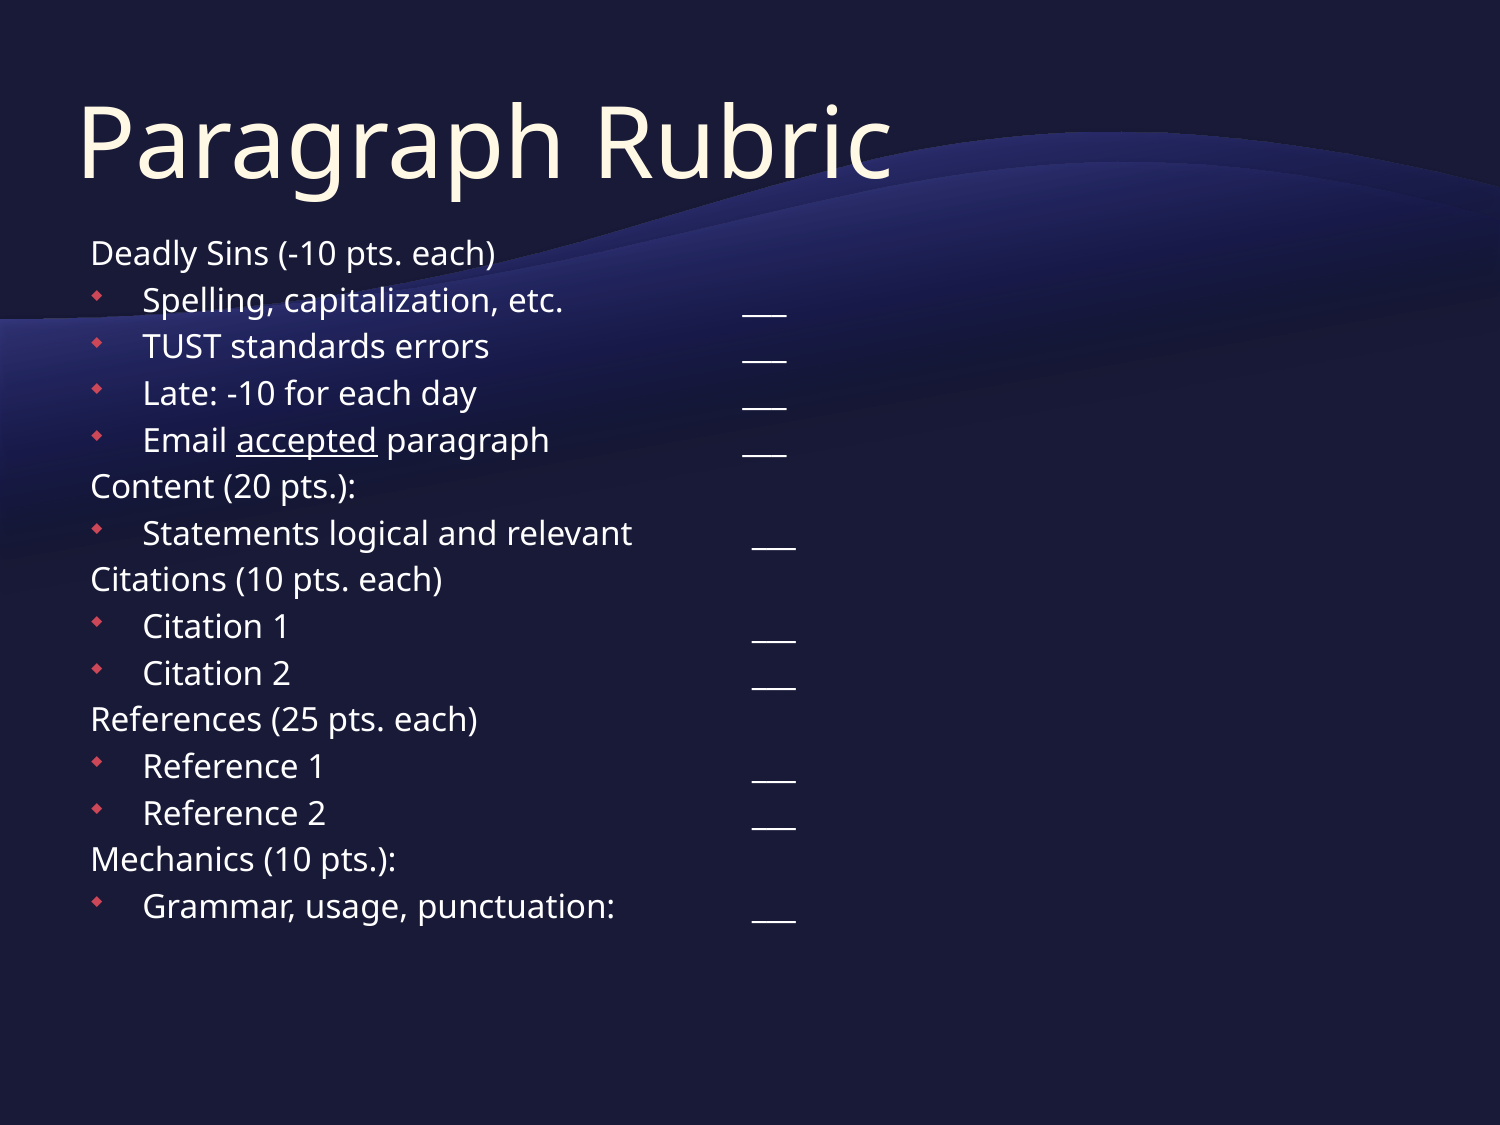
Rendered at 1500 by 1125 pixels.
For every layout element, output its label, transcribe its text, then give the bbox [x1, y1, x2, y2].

title Paragraph Rubric [75, 45, 1425, 200]
list Deadly Sins (-10 pts. each) Spelling, capitalization, etc. ___ TUST standards errors ___ Late: -10 for each day ___ Email accepted paragraph ___ Content (20 pts.): Statements logical and relevant ___ Citations (10 pts. each) Citation 1 ___ Citation 2 ___ References (25 pts. each) Reference 1 ___ Reference 2 ___ Mechanics (10 pts.): Grammar, usage, punctuation: ___ [75, 224, 1425, 1013]
